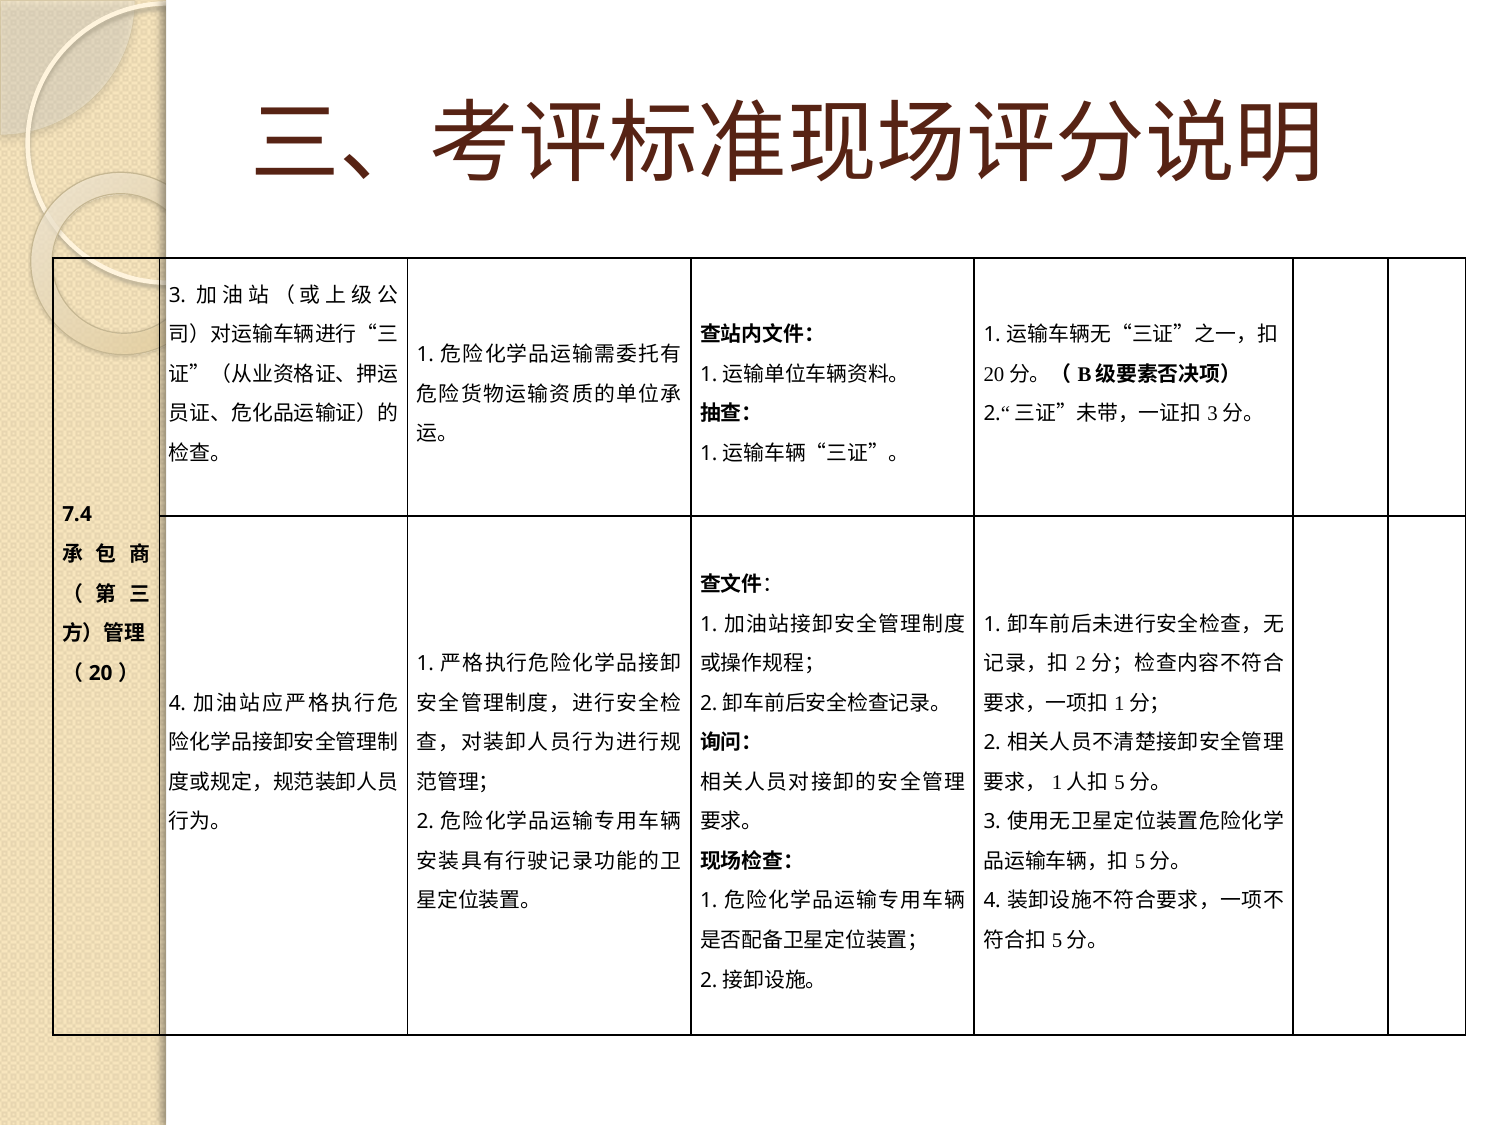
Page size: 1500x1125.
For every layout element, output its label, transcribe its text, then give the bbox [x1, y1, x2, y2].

table_cell 1.卸车前后未进行安全检查，无记录，扣2分；检查内容不符合要求，一项扣1分； 2.相关人员不清楚接卸安全管理要求，1人扣5分。 3.使用无卫星定位装置危险化学品运输车辆，扣5分。 4.装卸设施不符合要求，一项不符合扣5分。 [975, 517, 1292, 1034]
table_cell [1294, 517, 1387, 1034]
table_cell 4.加油站应严格执行危险化学品接卸安全管理制度或规定，规范装卸人员行为。 [160, 517, 407, 1034]
table_header 1.运输车辆无“三证”之一，扣20分。（B级要素否决项） 2.“三证”未带，一证扣3分。 [975, 259, 1292, 515]
table_header 7.4 承包商（第三方）管理 （20） [54, 259, 159, 1034]
table_header [1294, 259, 1387, 515]
table_header 3.加油站（或上级公司）对运输车辆进行“三证”（从业资格证、押运员证、危化品运输证）的检查。 [160, 259, 407, 515]
table_header 1.危险化学品运输需委托有危险货物运输资质的单位承运。 [408, 259, 690, 515]
table_header [1389, 259, 1465, 515]
table_cell [1389, 517, 1465, 1034]
table_cell 1.严格执行危险化学品接卸安全管理制度，进行安全检查，对装卸人员行为进行规范管理； 2.危险化学品运输专用车辆安装具有行驶记录功能的卫星定位装置。 [408, 517, 690, 1034]
table_header 查站内文件： 1.运输单位车辆资料。 抽查： 1.运输车辆“三证”。 [692, 259, 973, 515]
table_cell 查文件： 1.加油站接卸安全管理制度或操作规程； 2.卸车前后安全检查记录。 询问： 相关人员对接卸的安全管理要求。 现场检查： 1.危险化学品运输专用车辆是否配备卫星定位装置； 2.接卸设施。 [692, 517, 973, 1034]
title 三、考评标准现场评分说明 [235, 45, 1466, 233]
